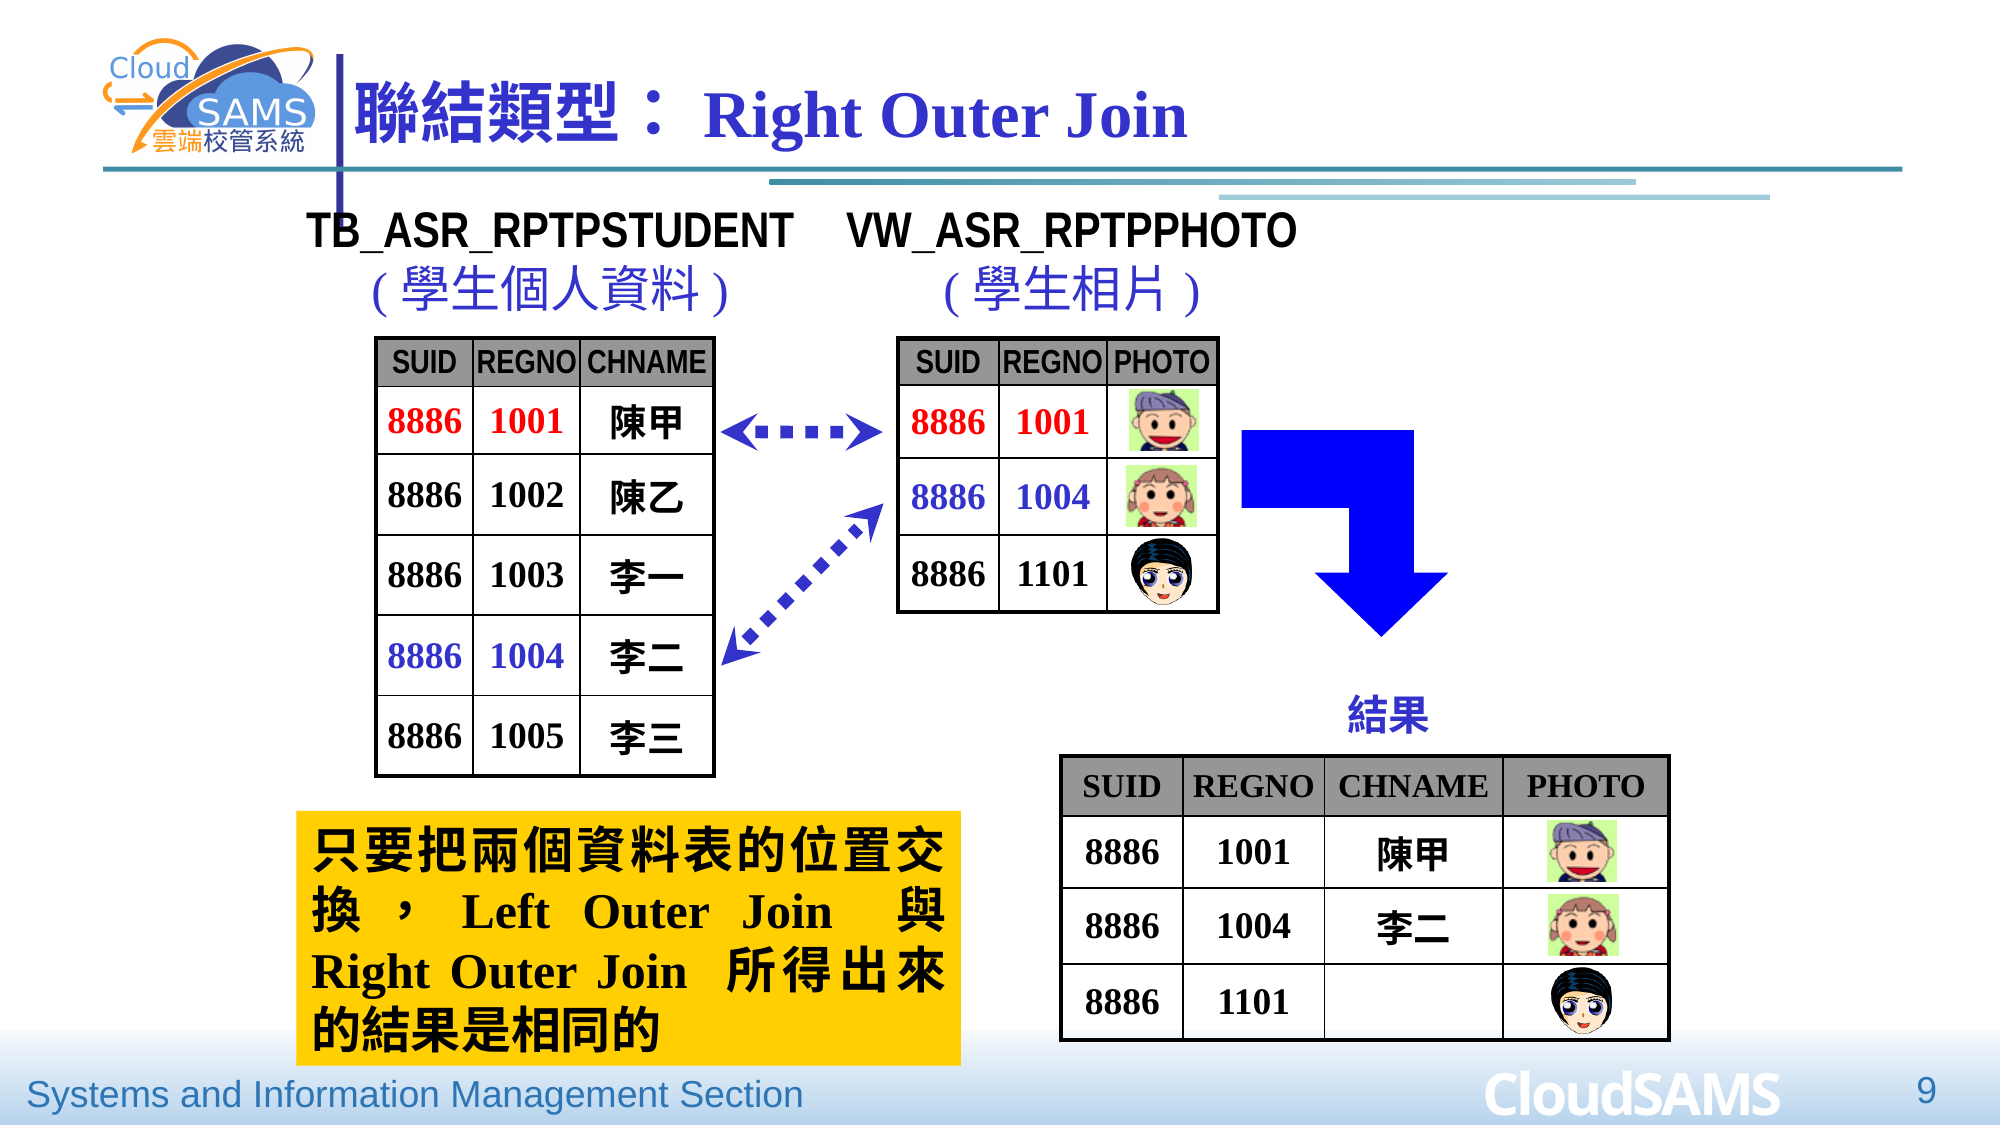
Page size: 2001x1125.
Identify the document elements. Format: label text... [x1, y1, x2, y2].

table_cell 1001 [474, 387, 579, 453]
table_header PHOTO [1108, 341, 1216, 384]
text_box [870, 503, 884, 517]
table_cell 8886 [378, 455, 472, 534]
table_cell 李三 [581, 696, 712, 774]
table_cell 8886 [1063, 889, 1182, 963]
table_cell 1101 [1000, 536, 1106, 610]
table_header CHNAME [1325, 758, 1502, 815]
table_cell 1005 [474, 696, 579, 774]
table_cell 8886 [1063, 965, 1182, 1038]
text_box [721, 652, 735, 666]
table_cell 1001 [1184, 817, 1324, 887]
table_cell [1192, 536, 1216, 610]
table_cell 8886 [378, 536, 472, 614]
table_cell [1108, 536, 1129, 610]
slide_number 9 [1755, 1059, 1952, 1125]
table_cell [1504, 889, 1667, 963]
table_header SUID [378, 340, 472, 386]
table_header REGNO [1184, 758, 1324, 815]
table_cell 8886 [1063, 817, 1182, 887]
table_header SUID [1063, 758, 1182, 815]
table_cell 8886 [378, 387, 472, 453]
table_cell [1108, 459, 1216, 534]
table_header CHNAME [581, 340, 712, 386]
table_cell [1108, 386, 1216, 457]
table_cell 8886 [900, 459, 998, 534]
picture [1547, 820, 1618, 882]
text_box 結果 [1332, 681, 1446, 746]
table_cell 陳乙 [581, 455, 712, 534]
table_cell [1504, 817, 1667, 887]
table_cell 1002 [474, 455, 579, 534]
table_header SUID [900, 341, 998, 384]
table_cell 1101 [1184, 965, 1324, 1038]
text_box [720, 425, 733, 439]
table_cell 1001 [1000, 386, 1106, 457]
table_cell 1003 [474, 536, 579, 614]
table_header PHOTO [1504, 758, 1667, 815]
table_cell 李二 [581, 616, 712, 695]
table_cell 1004 [1000, 459, 1106, 534]
title 聯結類型：Right Outer Join [339, 33, 1455, 158]
picture [87, 7, 349, 175]
text_box [870, 425, 883, 439]
table_cell 8886 [900, 386, 998, 457]
text_box TB_ASR_RPTPSTUDENT (學生個人資料) [286, 189, 815, 325]
picture [1131, 538, 1192, 605]
table_cell 李二 [1325, 889, 1502, 963]
table_cell [1611, 965, 1667, 1038]
picture [1551, 967, 1612, 1035]
table_cell [1325, 965, 1502, 1038]
text_box VW_ASR_RPTPPHOTO (學生相片) [829, 190, 1315, 325]
table_cell 1004 [1184, 889, 1324, 963]
table_cell 陳甲 [581, 387, 712, 453]
picture [1126, 465, 1197, 527]
text_box 只要把兩個資料表的位置交換，Left Outer Join 與 Right Outer Join 所得出來的結果是相同的 [296, 810, 961, 1066]
picture [1129, 389, 1200, 452]
table_cell 1004 [474, 616, 579, 695]
picture [344, 158, 349, 166]
table_cell 8886 [378, 696, 472, 774]
text_box [1241, 430, 1449, 637]
picture [1548, 894, 1619, 957]
table_cell 李一 [581, 536, 712, 614]
table_cell 8886 [900, 536, 998, 610]
table_header REGNO [474, 340, 579, 386]
table_cell 陳甲 [1325, 817, 1502, 887]
table_cell 8886 [378, 616, 472, 695]
table_cell [1504, 965, 1553, 1038]
table_header REGNO [1000, 341, 1106, 384]
